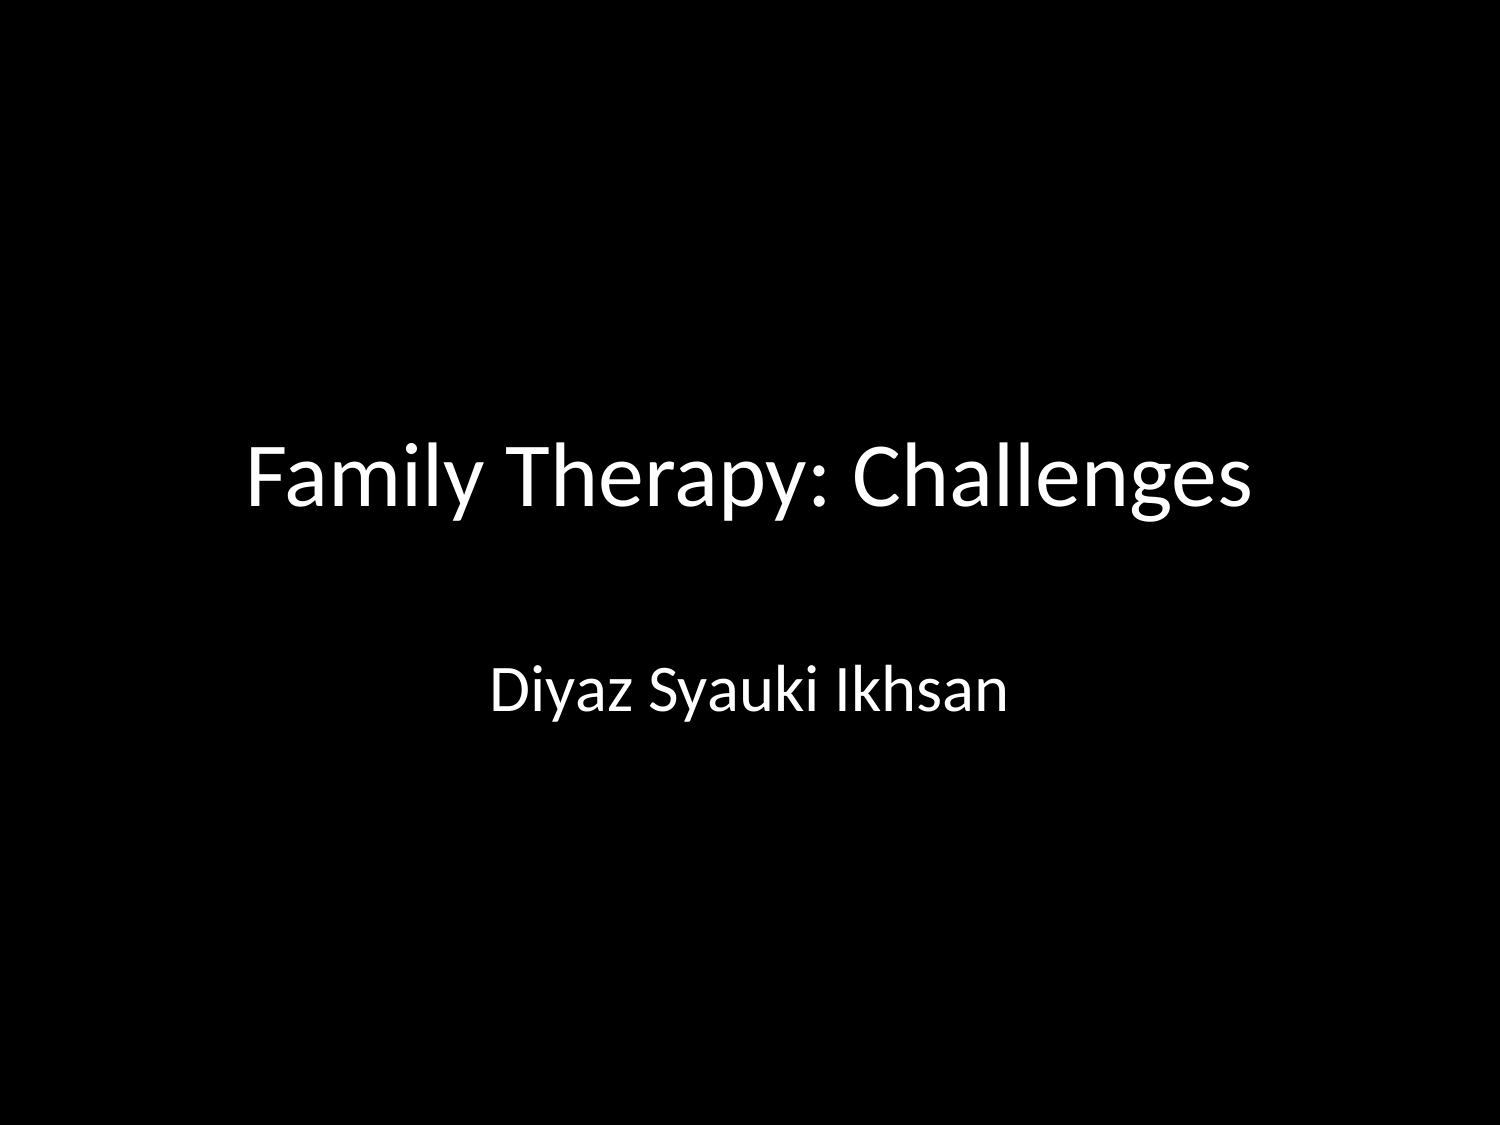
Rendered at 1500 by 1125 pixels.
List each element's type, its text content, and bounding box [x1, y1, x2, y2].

title Family Therapy: Challenges [112, 349, 1388, 591]
subtitle Diyaz Syauki Ikhsan [225, 637, 1275, 925]
